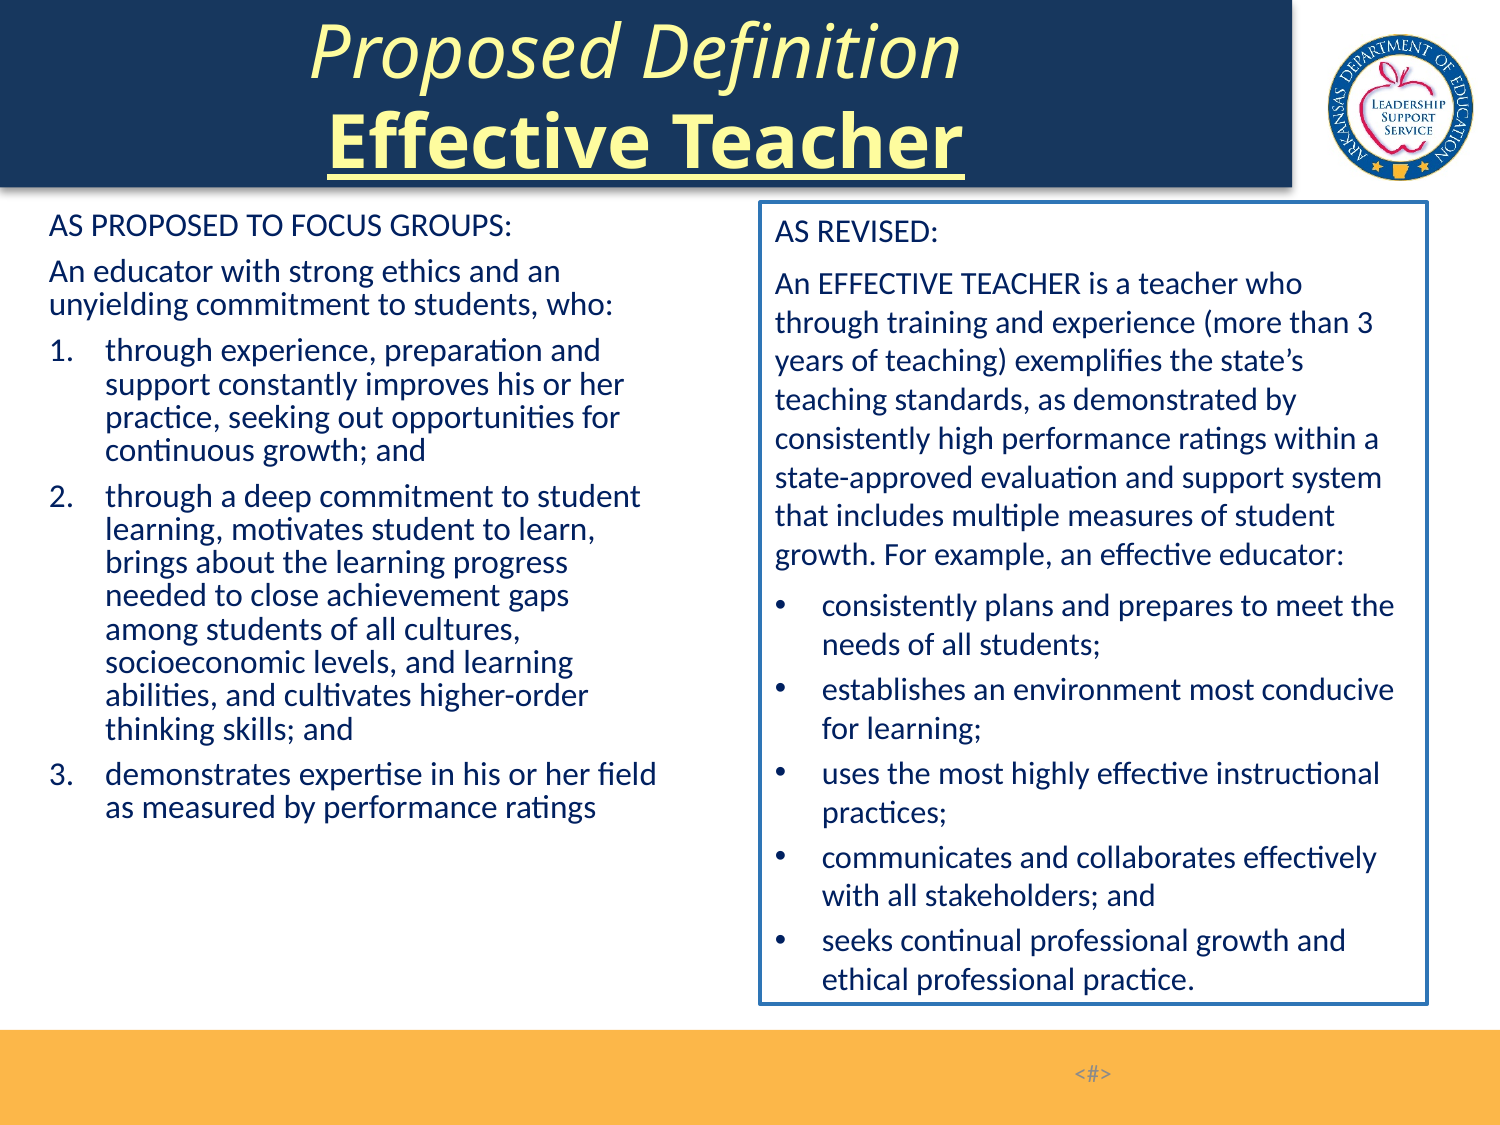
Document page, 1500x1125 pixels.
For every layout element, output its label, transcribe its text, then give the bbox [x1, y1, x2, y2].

table_header AS PROPOSED TO FOCUS GROUPS: An educator with strong ethics and an unyielding commitment to students, who: through experience, preparation and support constantly improves his or her practice, seeking out opportunities for continuous growth; and through a deep commitment to student learning, motivates student to learn, brings about the learning progress needed to close achievement gaps among students of all cultures, socioeconomic levels, and learning abilities, and cultivates higher-order thinking skills; and demonstrates expertise in his or her field as measured by performance ratings [39, 213, 678, 1000]
slide_number <#> [1059, 1042, 1397, 1103]
picture [1327, 34, 1478, 181]
text_box AS REVISED: An EFFECTIVE TEACHER is a teacher who through training and experience (more than 3 years of teaching) exemplifies the state’s teaching standards, as demonstrated by consistently high performance ratings within a state-approved evaluation and support system that includes multiple measures of student growth. For example, an effective educator: consistently plans and prepares to meet the needs of all students; establishes an environment most conducive for learning; uses the most highly effective instructional practices; communicates and collaborates effectively with all stakeholders; and seeks continual professional growth and ethical professional practice. [760, 202, 1428, 1005]
text_box Proposed Definition Effective Teacher [0, 0, 1293, 188]
